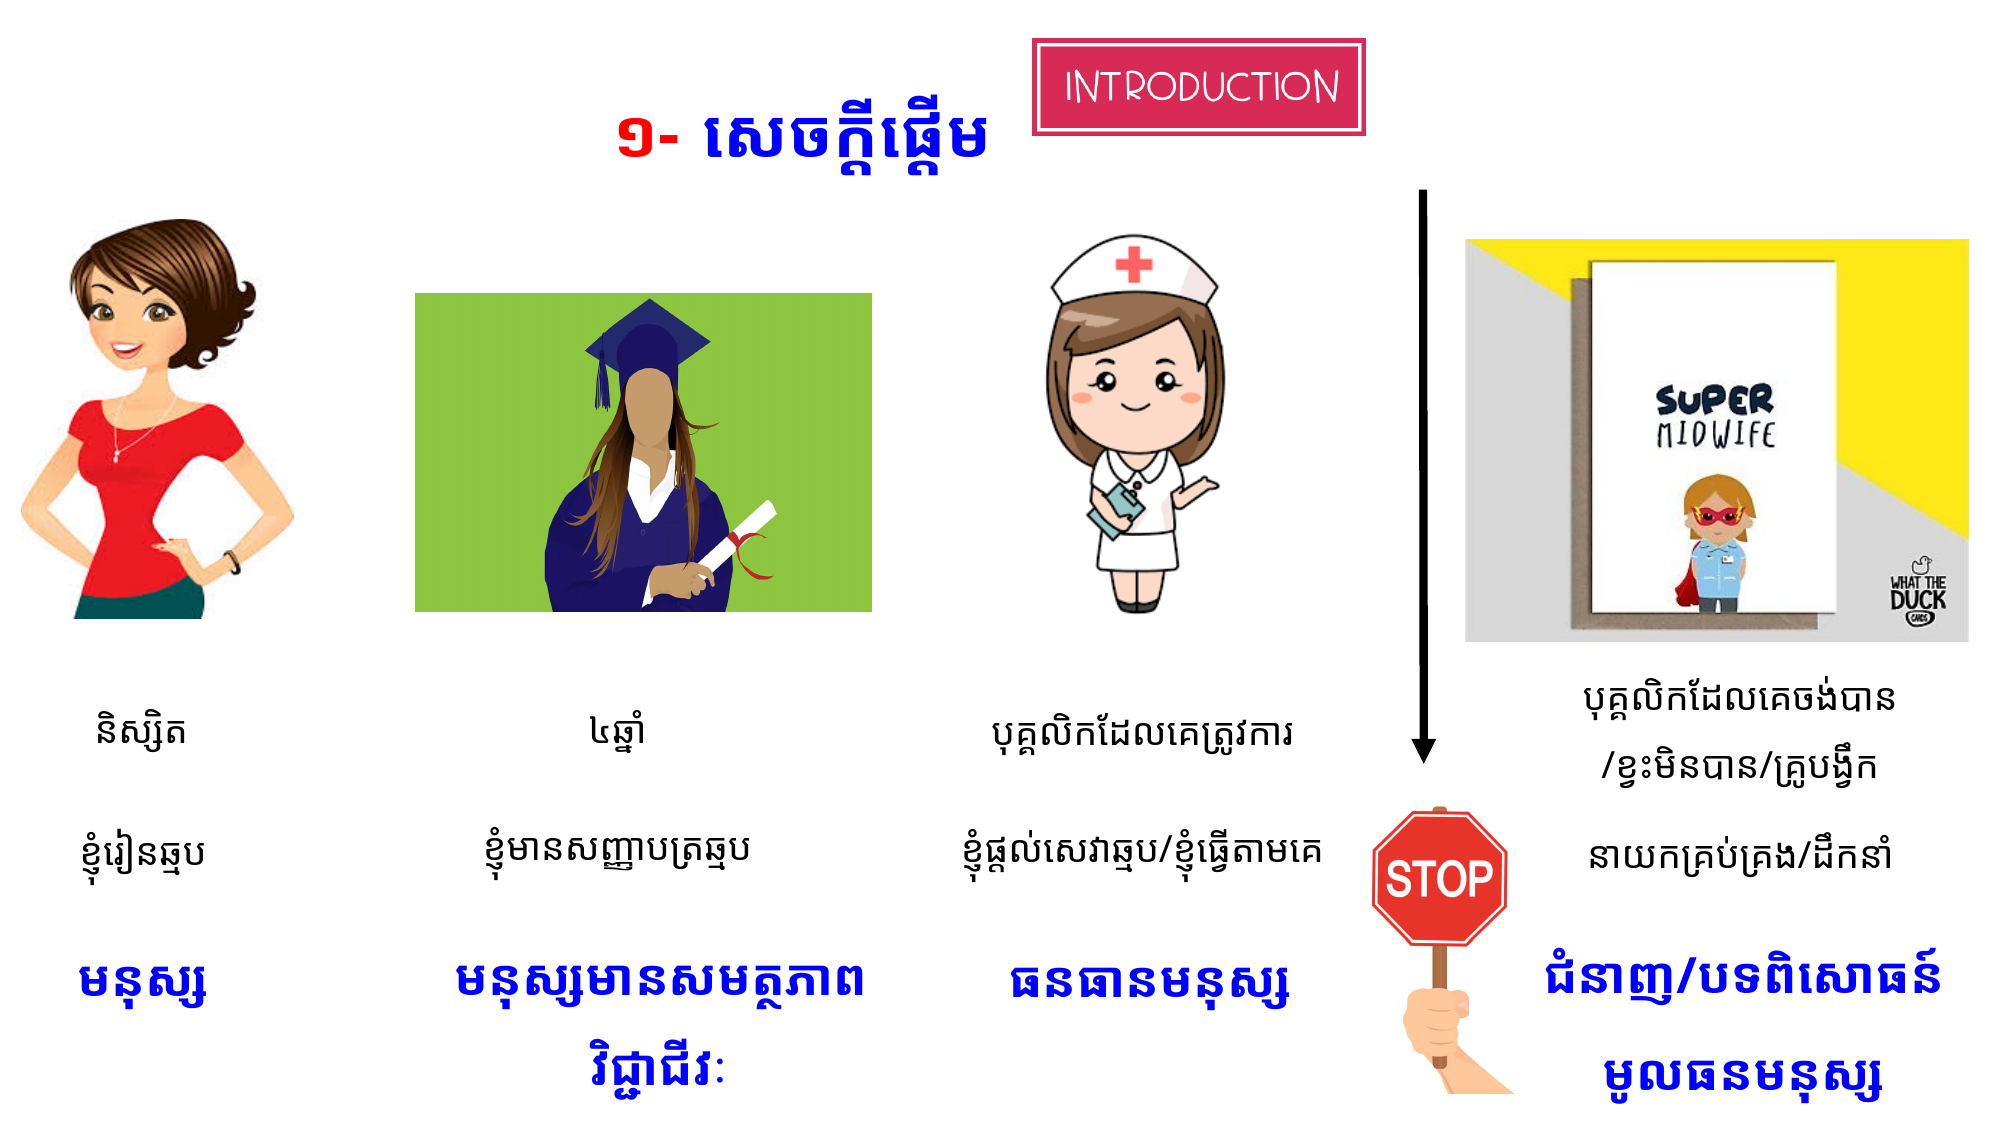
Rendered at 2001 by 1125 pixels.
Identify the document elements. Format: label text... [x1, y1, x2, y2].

text_box មូលធនមនុស្ស [1465, 1012, 2000, 1108]
text_box ខ្ញុំរៀនឆ្មប [64, 797, 222, 881]
text_box បុគ្គលិកដែលគេត្រូវការ [976, 677, 1309, 761]
text_box បុគ្គលិកដែលគេចង់បាន /ខ្វះមិនបាន/គ្រូបង្វឹក [1568, 643, 1913, 793]
text_box ១- សេចក្តីផ្តើម [462, 43, 1138, 179]
text_box ជំនាញ/បទពិសោធន៍ [1593, 906, 2000, 1012]
text_box មនុស្ស [0, 908, 322, 1014]
picture [415, 293, 872, 612]
picture [1465, 239, 1969, 642]
picture [1008, 211, 1260, 628]
text_box ខ្ញុំមានសញ្ញាបត្រឆ្មប [468, 793, 767, 876]
text_box ធនធានមនុស្ស [871, 910, 1286, 1015]
text_box នាយកគ្រប់គ្រង/ដឹកនាំ [1593, 801, 1909, 884]
text_box ខ្ញុំផ្តល់សេវាឆ្មប/ខ្ញុំធ្វើតាមគេ [945, 795, 1286, 878]
text_box មនុស្សមានសមត្ថភាពវិជ្ជាជីវៈ [382, 908, 935, 1104]
picture [1032, 38, 1366, 136]
picture [21, 219, 294, 619]
text_box ៤ឆ្នាំ [573, 676, 662, 759]
text_box និស្សិត [79, 676, 203, 759]
picture [1286, 787, 1593, 1094]
